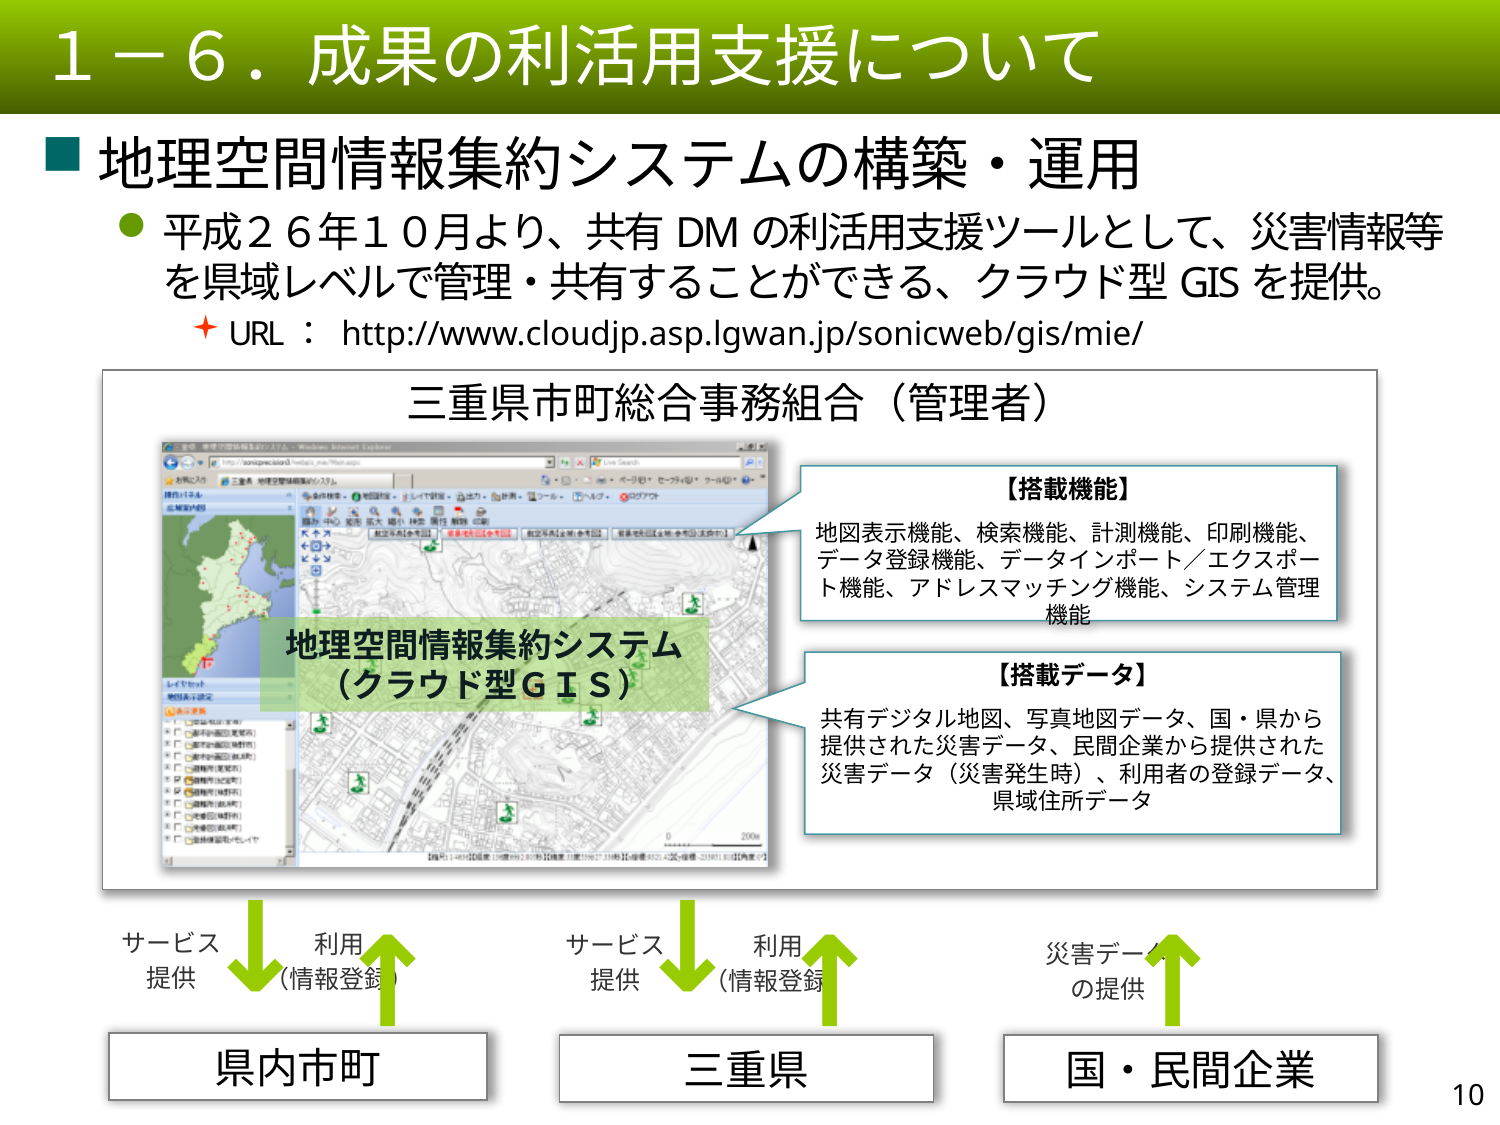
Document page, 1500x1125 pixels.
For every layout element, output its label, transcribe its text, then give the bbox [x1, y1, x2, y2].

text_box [90, 369, 1379, 1103]
text_box １－６．成果の利活用支援について [25, 12, 1471, 96]
slide_number 9 [1149, 1068, 1500, 1125]
text_box 地理空間情報集約システムの構築・運用 平成２６年１０月より、共有DMの利活用支援ツールとして、災害情報等を県域レベルで管理・共有することができる、クラウド型GISを提供。 URL： http://www.cloudjp.asp.lgwan.jp/sonicweb/gis/mie/ [26, 119, 1468, 287]
